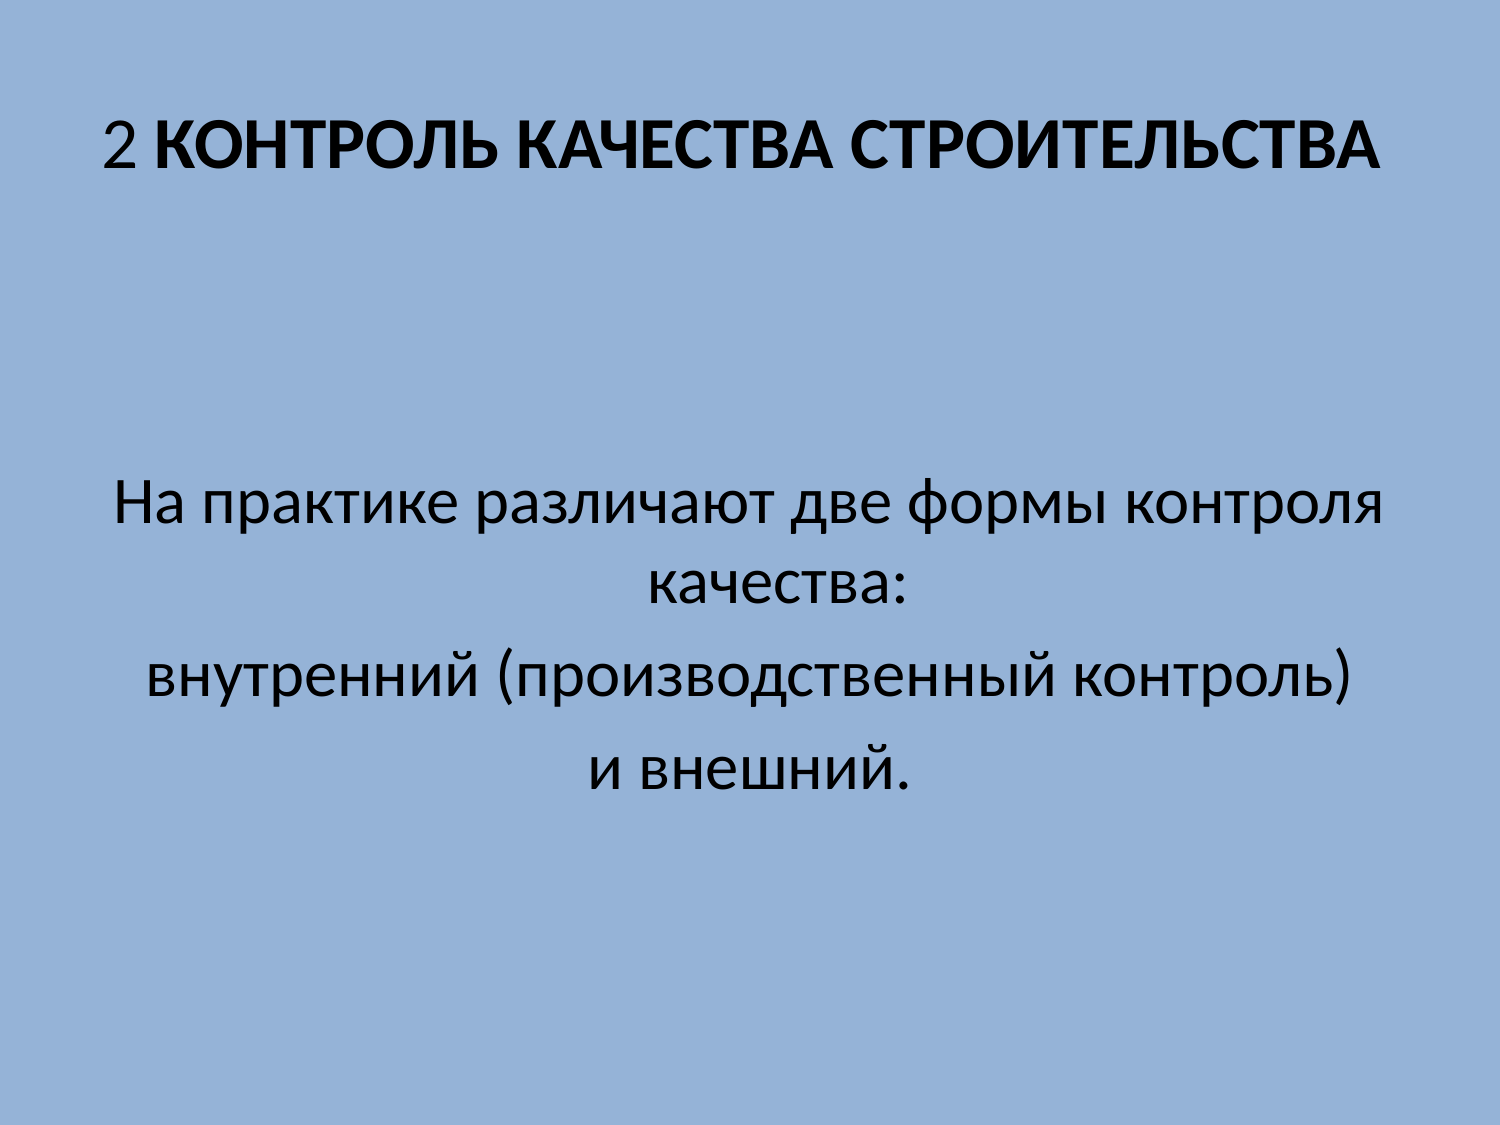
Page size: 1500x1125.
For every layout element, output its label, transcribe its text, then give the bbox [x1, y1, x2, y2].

list На практике различают две формы контроля качества: внутренний (производственный контроль) и внешний. [75, 262, 1425, 1005]
title 2 КОНТРОЛЬ КАЧЕСТВА СТРОИТЕЛЬСТВА [75, 45, 1425, 233]
